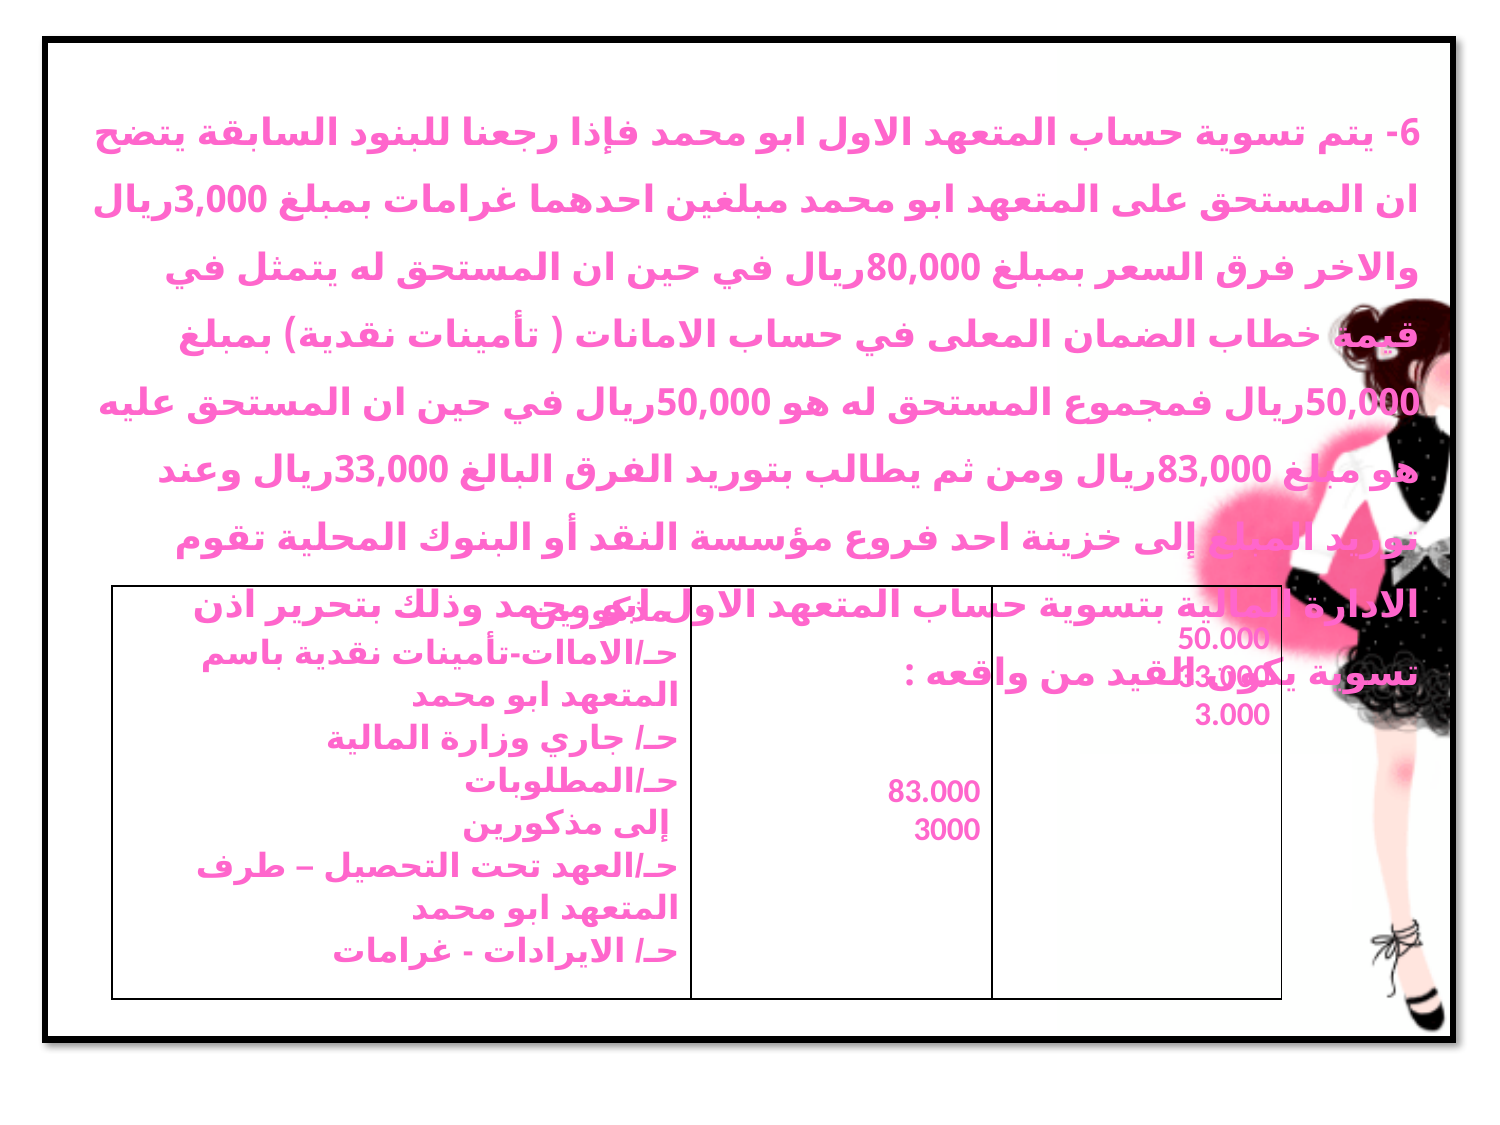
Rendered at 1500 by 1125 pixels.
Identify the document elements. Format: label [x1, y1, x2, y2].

picture [47, 42, 1451, 1037]
